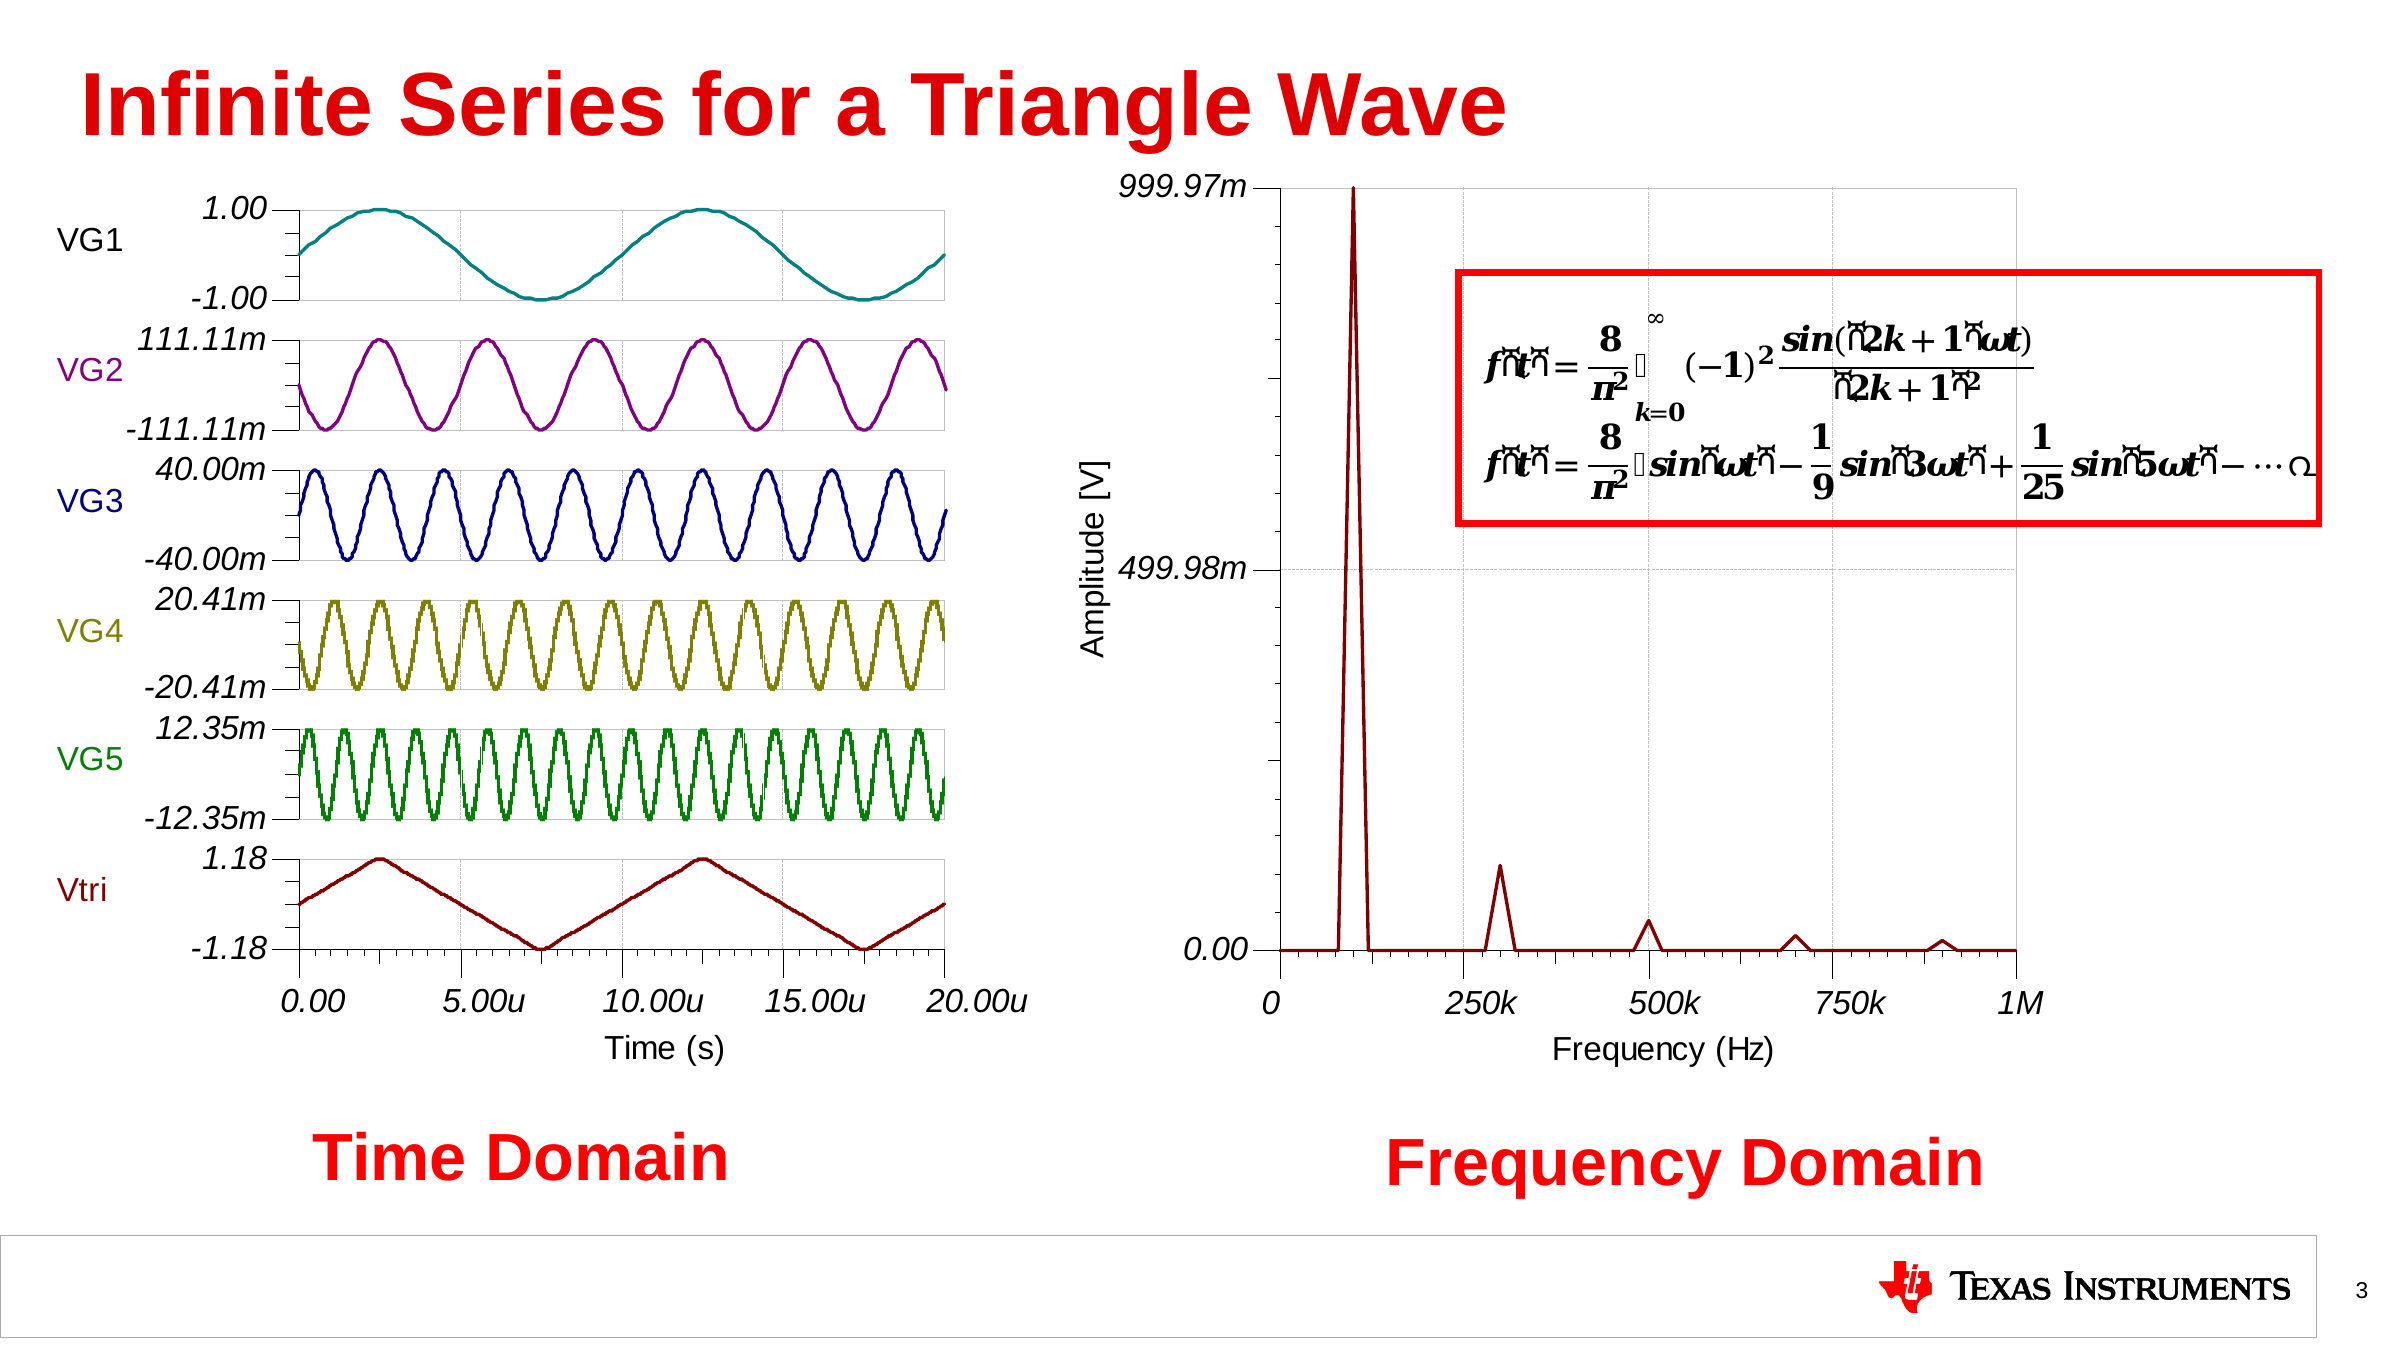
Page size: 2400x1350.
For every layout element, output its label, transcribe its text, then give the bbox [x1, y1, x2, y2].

picture [1064, 138, 2317, 1093]
picture [1879, 1307, 2290, 1313]
title Infinite Series for a Triangle Wave [60, 27, 2282, 189]
text_box Time Domain [298, 1106, 876, 1201]
picture [1879, 1261, 2290, 1265]
slide_number 3 [1828, 1265, 2389, 1307]
text_box Frequency Domain [1370, 1111, 2093, 1207]
picture [48, 169, 1034, 1092]
